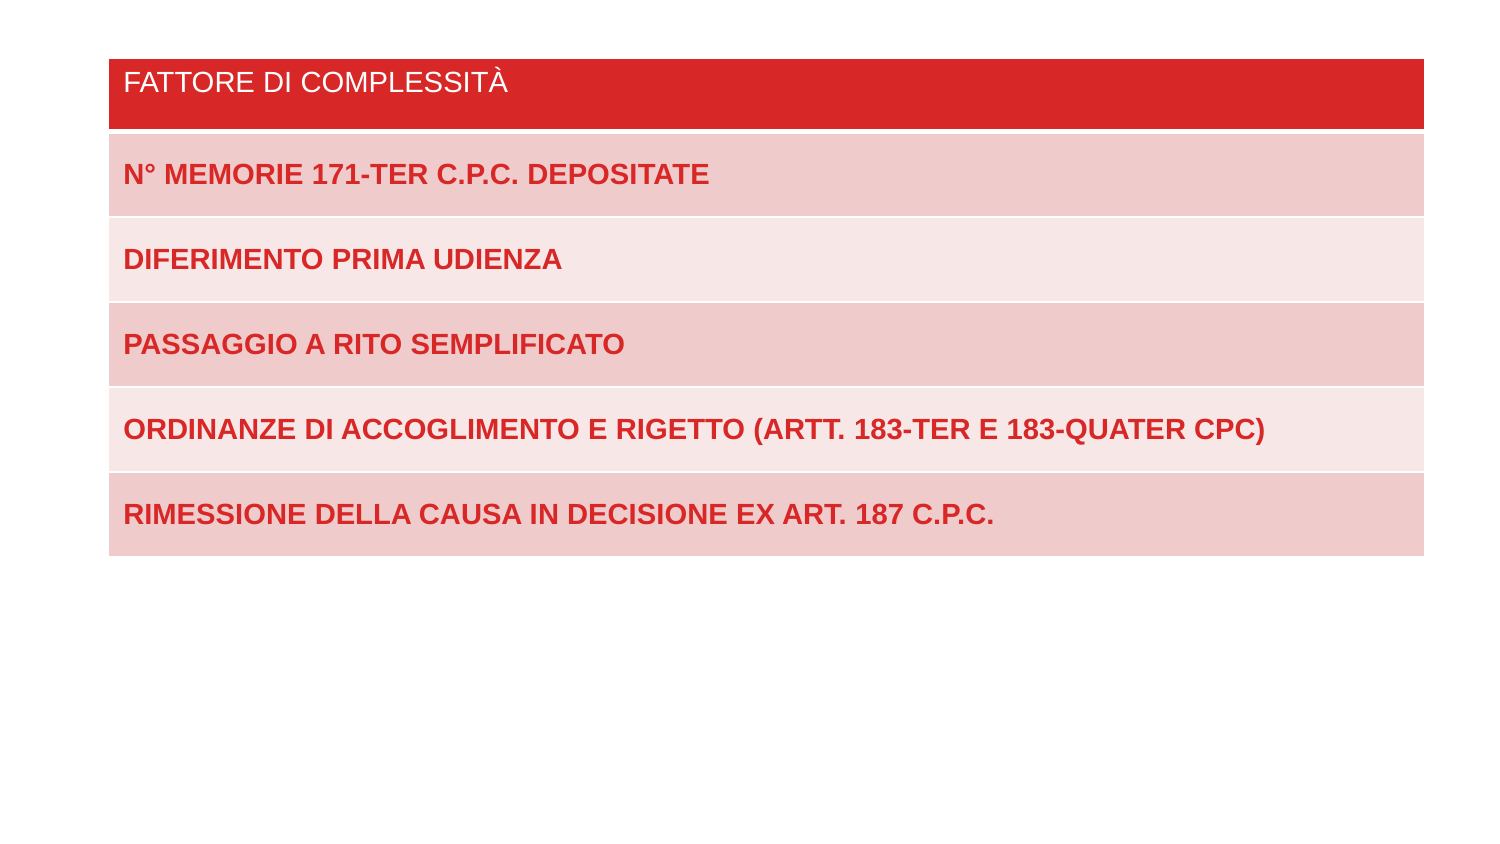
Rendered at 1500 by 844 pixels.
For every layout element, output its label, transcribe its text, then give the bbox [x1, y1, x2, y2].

table_cell N° MEMORIE 171-TER C.P.C. DEPOSITATE [109, 134, 1424, 216]
table_cell RIMESSIONE DELLA CAUSA IN DECISIONE EX ART. 187 C.P.C. [109, 473, 1424, 556]
table_header FATTORE DI COMPLESSITÀ [109, 59, 1424, 129]
table_cell PASSAGGIO A RITO SEMPLIFICATO [109, 303, 1424, 386]
table_cell ORDINANZE DI ACCOGLIMENTO E RIGETTO (ARTT. 183-TER E 183-QUATER CPC) [109, 388, 1424, 471]
table_cell DIFERIMENTO PRIMA UDIENZA [109, 218, 1424, 301]
